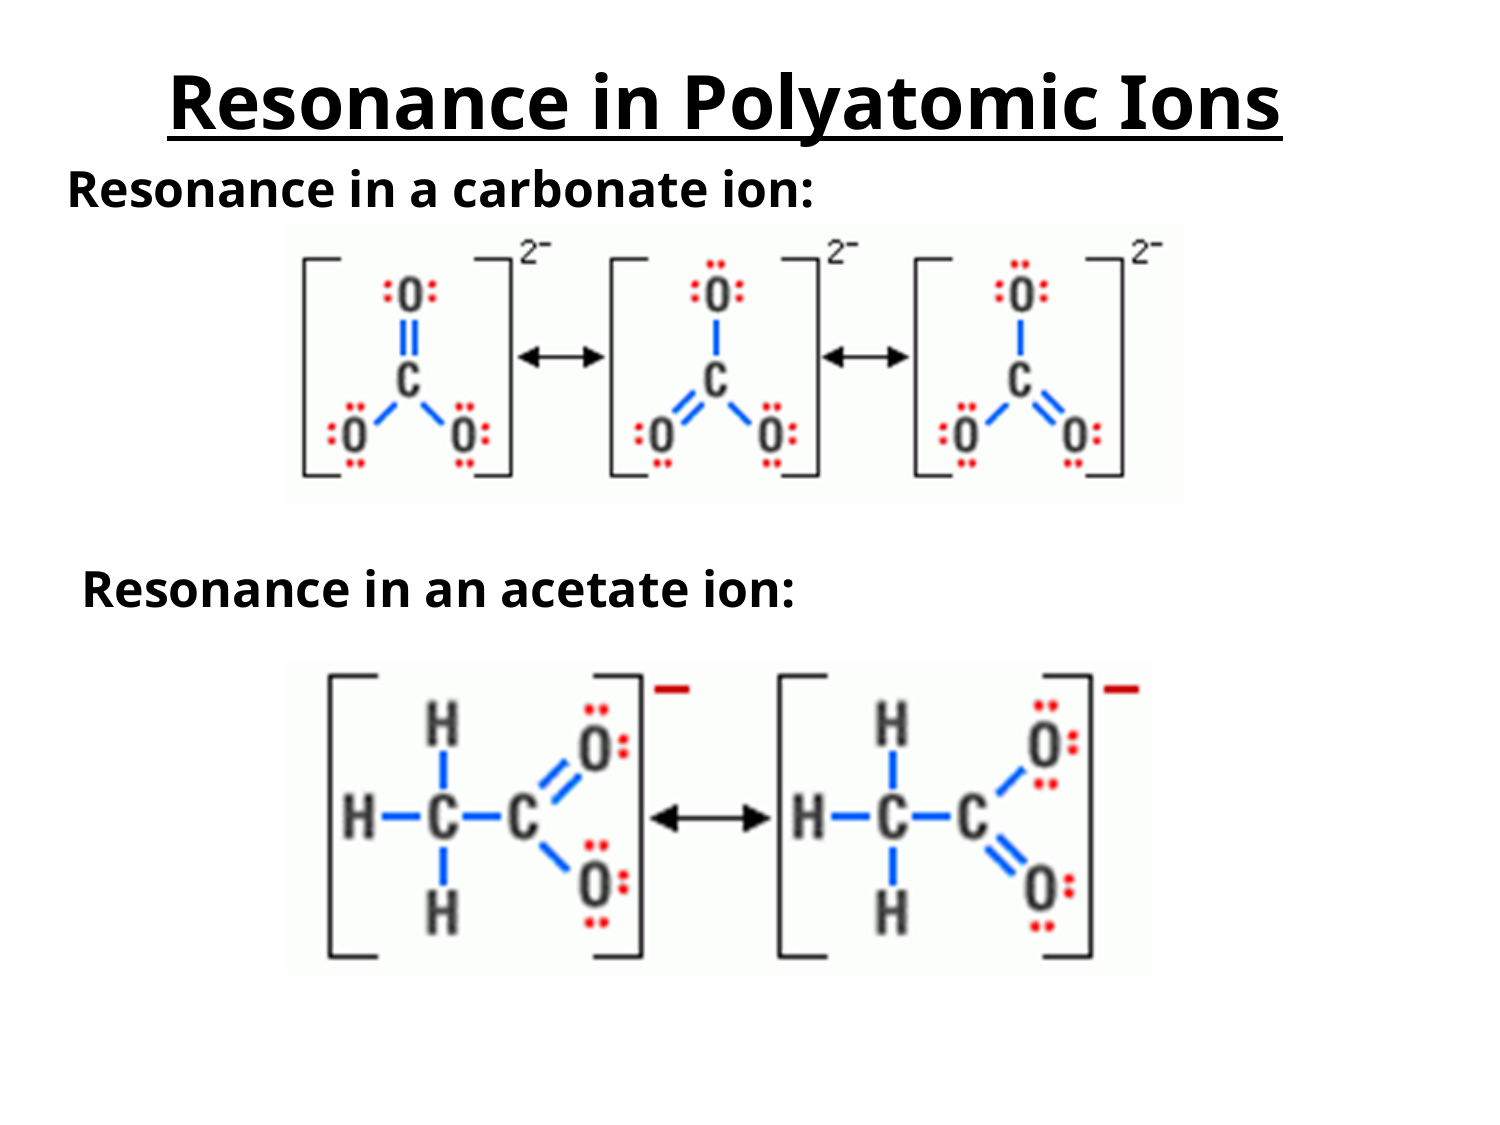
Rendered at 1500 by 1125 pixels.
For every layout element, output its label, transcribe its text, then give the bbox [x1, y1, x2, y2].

picture [287, 662, 1152, 973]
title Resonance in Polyatomic Ions [87, 49, 1363, 151]
text_box Resonance in an acetate ion: [67, 549, 811, 625]
text_box Resonance in a carbonate ion: [51, 149, 830, 225]
picture [287, 224, 1177, 504]
